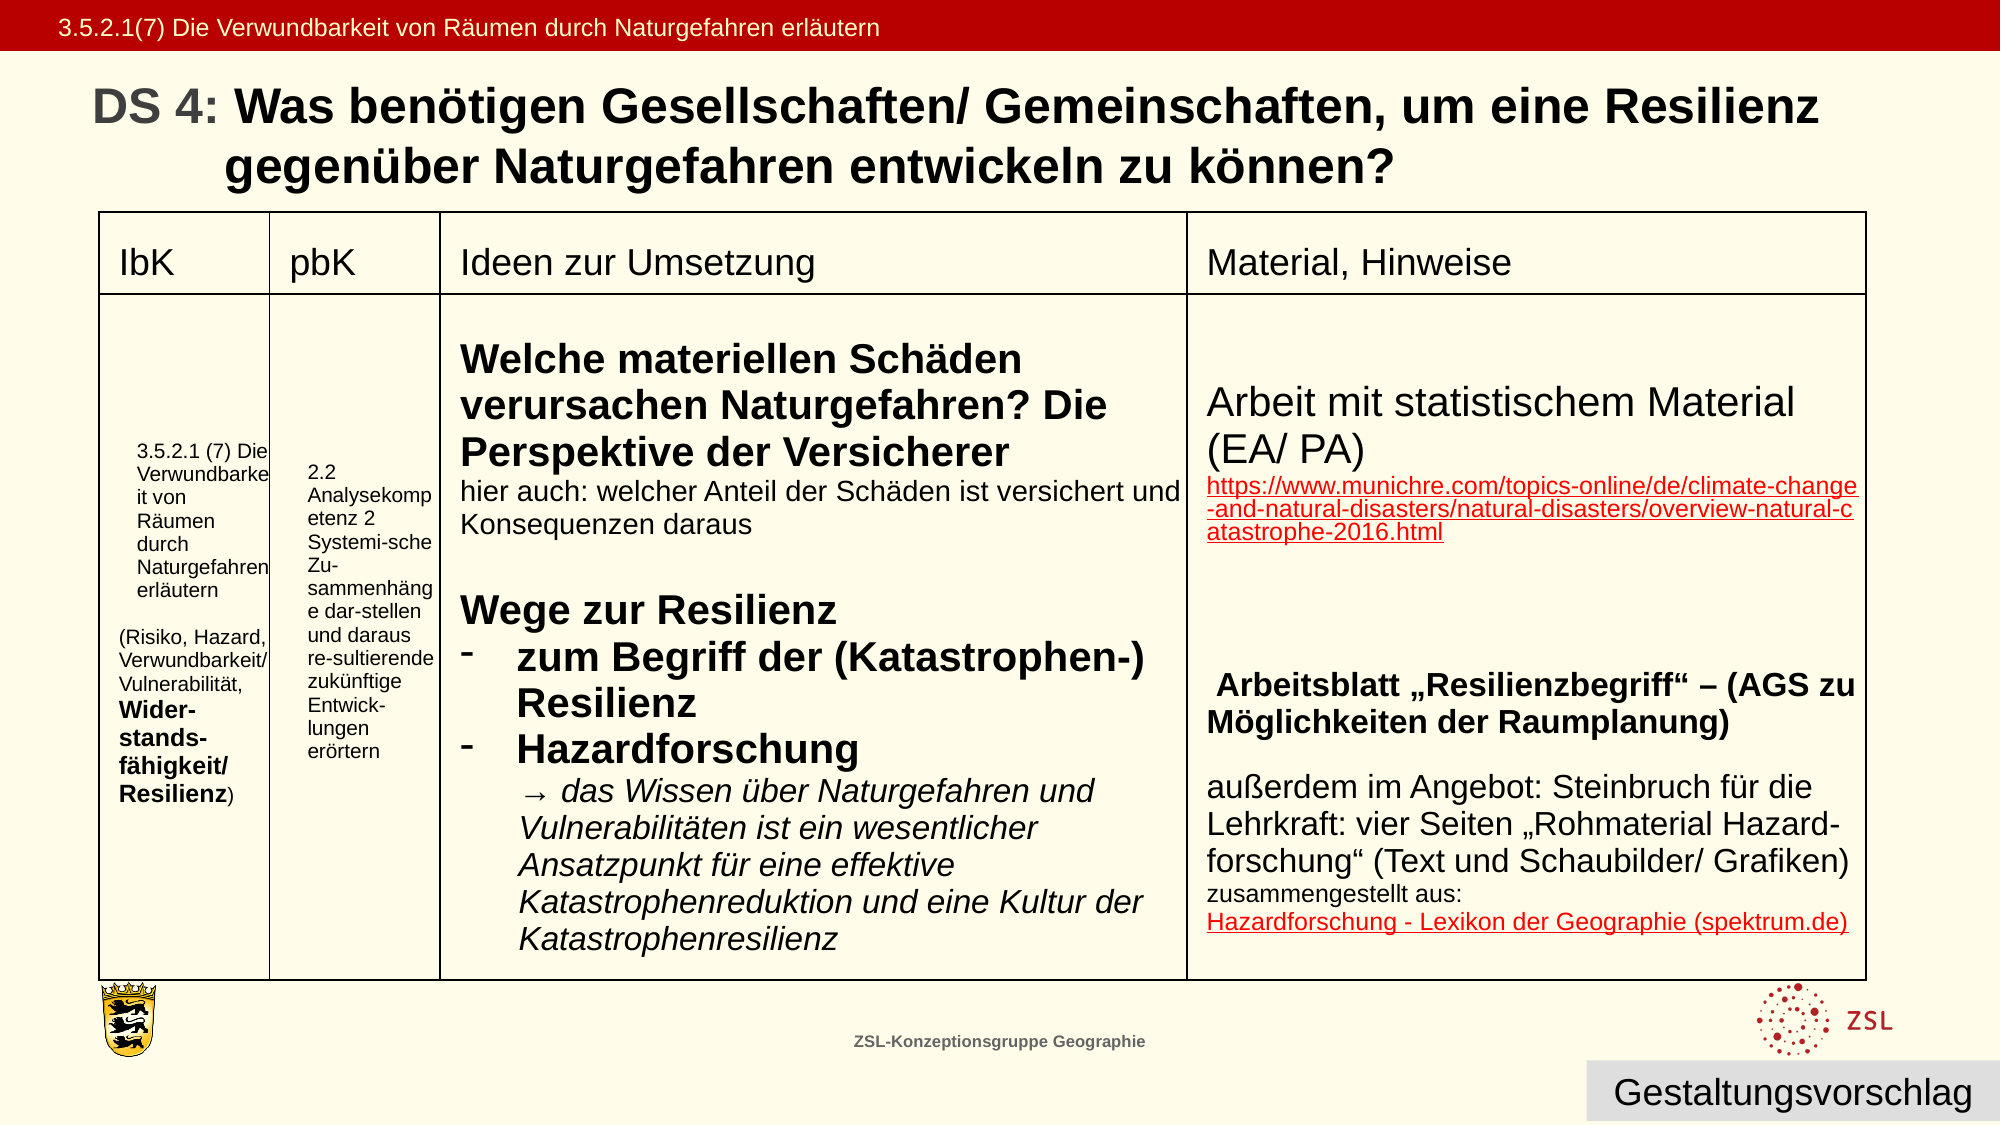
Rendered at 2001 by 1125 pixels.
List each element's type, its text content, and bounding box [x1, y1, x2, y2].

text_box DS 4: Was benötigen Gesellschaften/ Gemeinschaften, um eine Resilienz gegenüber Naturgefahren entwickeln zu können? [77, 69, 1923, 197]
text_box 3.5.2.1(7) Die Verwundbarkeit von Räumen durch Naturgefahren erläutern [43, 4, 1866, 57]
table_cell Welche materiellen Schäden verursachen Naturgefahren? Die Perspektive der Versicherer hier auch: welcher Anteil der Schäden ist versichert und Konsequenzen daraus Wege zur Resilienz zum Begriff der (Katastrophen-) Resilienz Hazardforschung → das Wissen über Naturgefahren und Vulnerabilitäten ist ein wesentlicher Ansatzpunkt für eine effektive Katastrophenreduktion und eine Kultur der Katastrophenresilienz [441, 295, 1186, 979]
table_header IbK [100, 213, 269, 293]
table_cell 2.2 Analysekompetenz 2 Systemi-sche Zu-sammenhänge dar-stellen und daraus re-sultierende zukünftige Entwick-lungen erörtern [270, 295, 439, 979]
text_box Gestaltungsvorschlag [1586, 1060, 2000, 1121]
table_header Ideen zur Umsetzung [441, 213, 1186, 293]
table_header pbK [270, 213, 439, 293]
table_cell 3.5.2.1 (7) Die Verwundbarkeit von Räumen durch Naturgefahren erläutern (Risiko, Hazard, Verwundbarkeit/ Vulnerabilität, Wider-stands-fähigkeit/ Resilienz) [100, 295, 269, 979]
table_header Material, Hinweise [1188, 213, 1865, 293]
table_cell Arbeit mit statistischem Material (EA/ PA) https://www.munichre.com/topics-online/de/climate-change-and-natural-disasters/natural-disasters/overview-natural-catastrophe-2016.html Arbeitsblatt „Resilienzbegriff“ – (AGS zu Möglichkeiten der Raumplanung) außerdem im Angebot: Steinbruch für die Lehrkraft: vier Seiten „Rohmaterial Hazard-forschung“ (Text und Schaubilder/ Grafiken) zusammengestellt aus: Hazardforschung - Lexikon der Geographie (spektrum.de) [1188, 295, 1865, 979]
picture [99, 981, 158, 1059]
footer ZSL-Konzeptionsgruppe Geographie [704, 1023, 1296, 1083]
